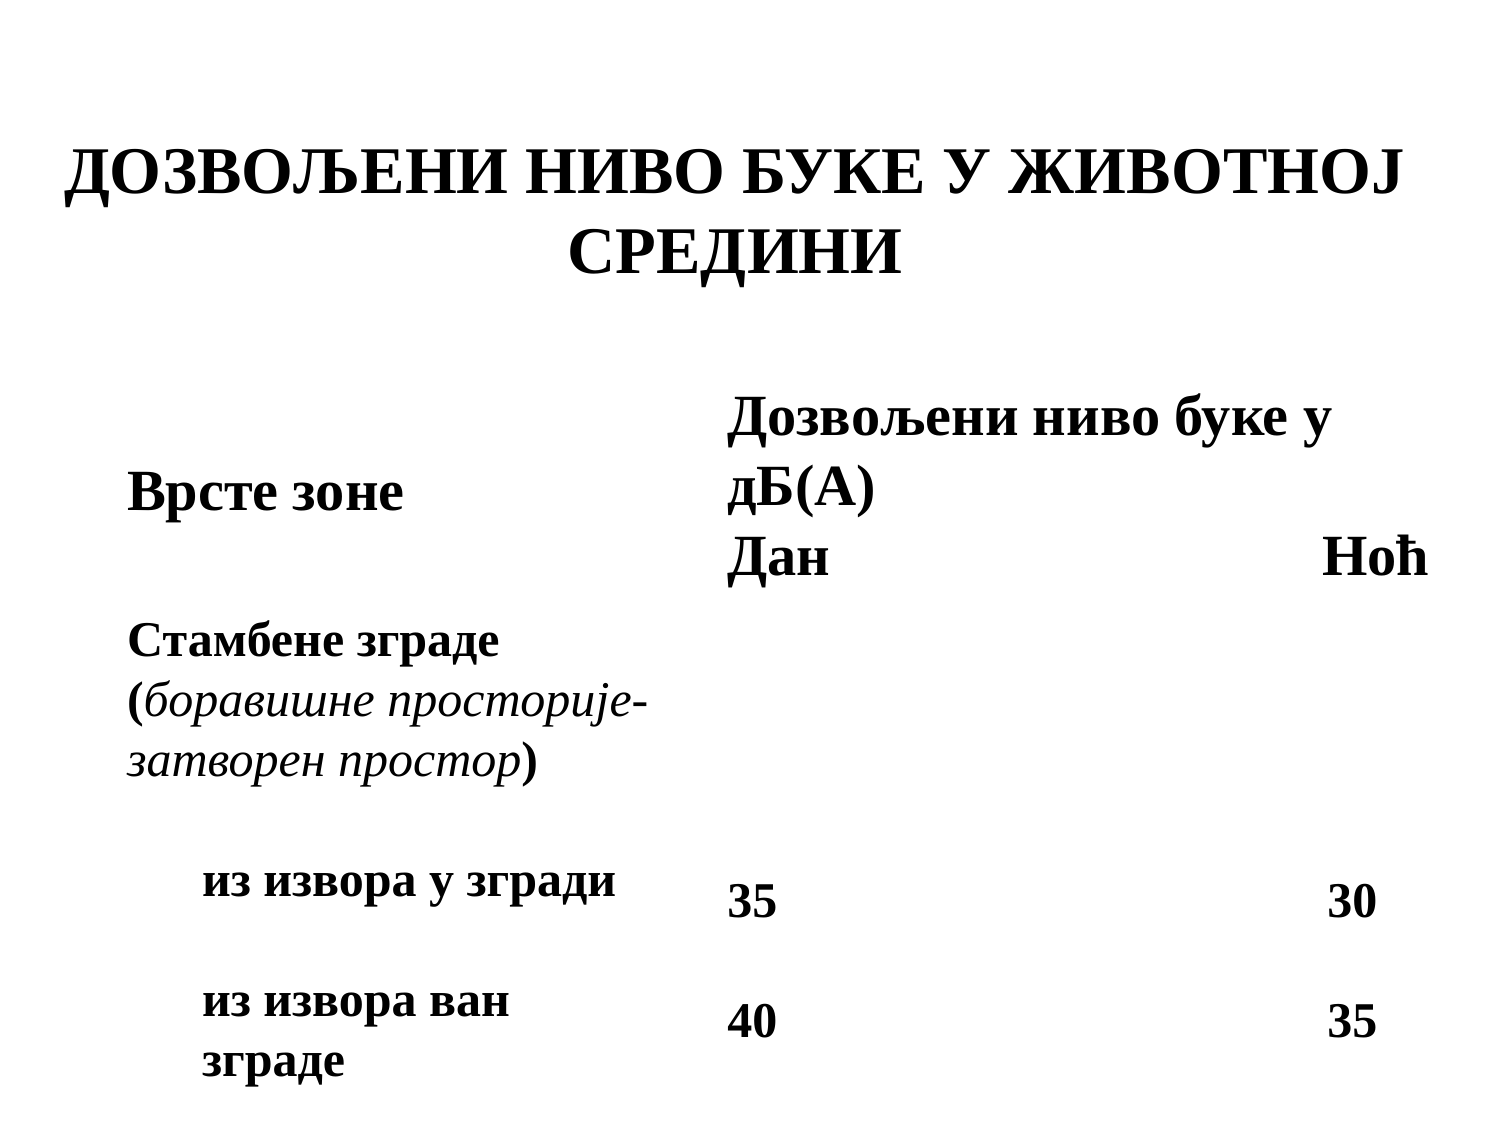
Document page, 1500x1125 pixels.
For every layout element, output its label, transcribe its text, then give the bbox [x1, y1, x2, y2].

text_box ДОЗВОЉЕНИ НИВО БУКЕ У ЖИВОТНОЈ СРЕДИНИ [0, 119, 1471, 294]
text_box Дозвољени ниво буке у дБ(А) Дан Ноћ 35 30 40 35 [712, 369, 1500, 1055]
text_box Врсте зоне Стамбене зграде (боравишне просторије-затворен простор) из извора у згради из извора ван зграде [112, 444, 675, 1094]
